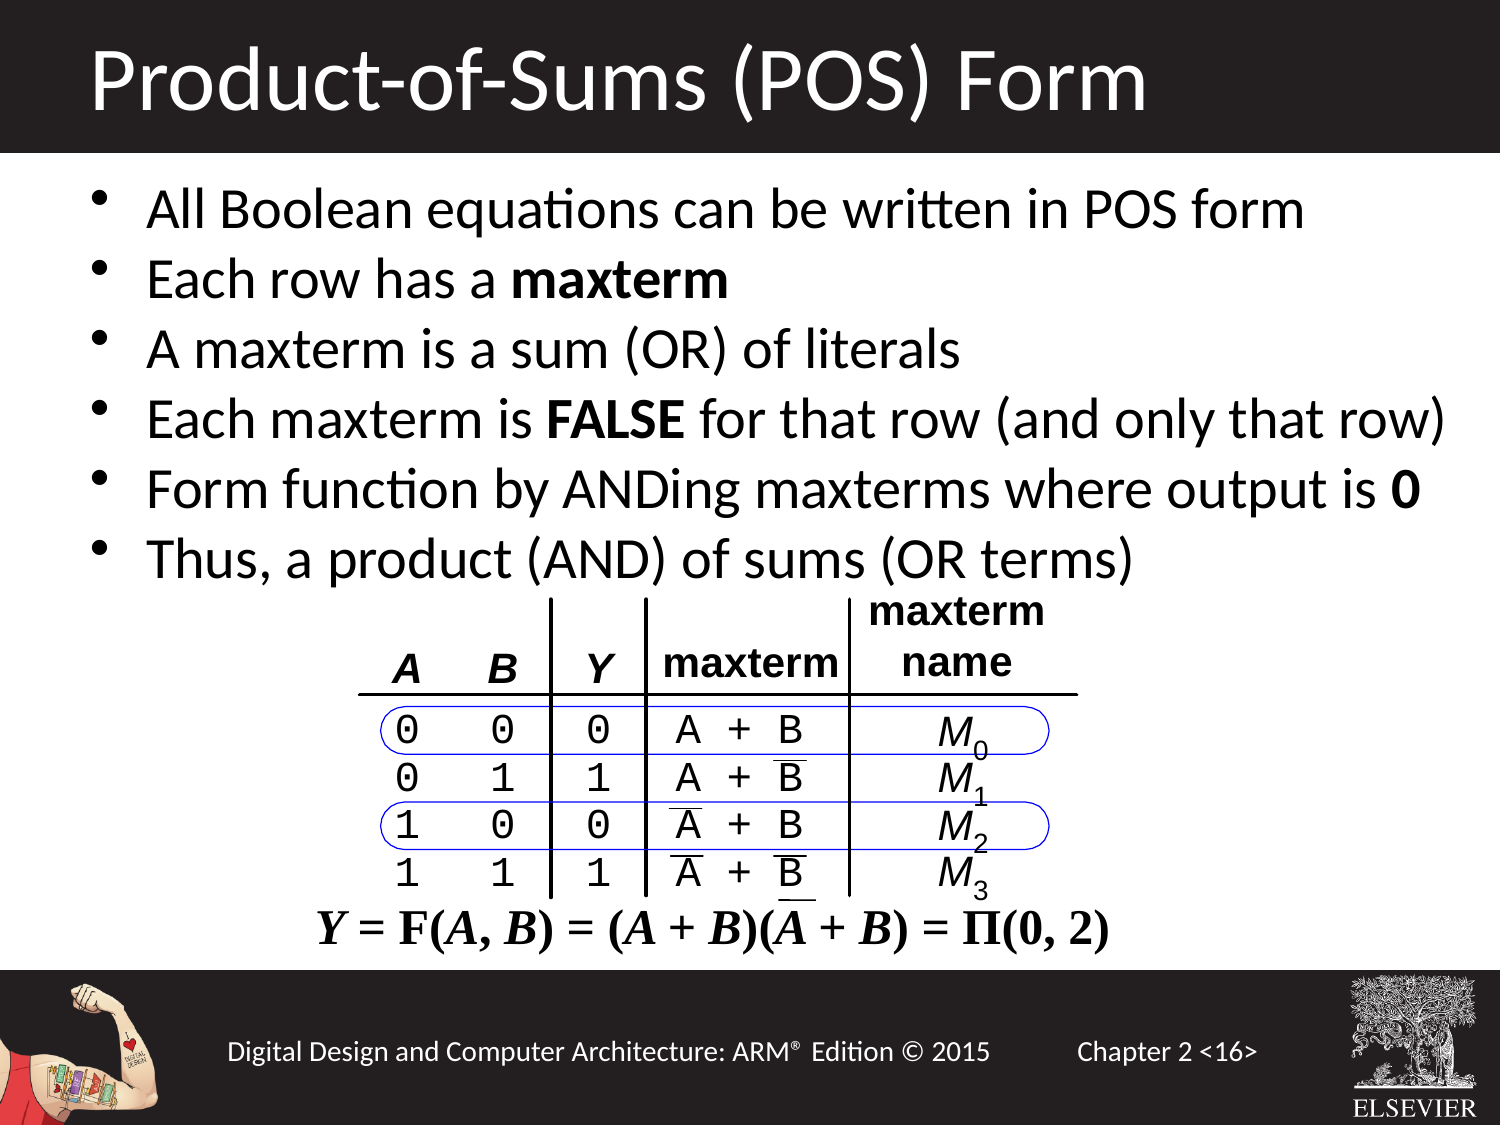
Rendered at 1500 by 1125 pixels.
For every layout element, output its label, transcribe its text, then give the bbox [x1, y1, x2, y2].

picture [0, 979, 163, 1125]
picture [1350, 975, 1477, 1117]
text_box Product-of-Sums (POS) Form [75, 11, 1375, 136]
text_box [349, 574, 1101, 928]
text_box All Boolean equations can be written in POS form Each row has a maxterm A maxterm is a sum (OR) of literals Each maxterm is FALSE for that row (and only that row) Form function by ANDing maxterms where output is 0 Thus, a product (AND) of sums (OR terms) [74, 162, 1488, 975]
